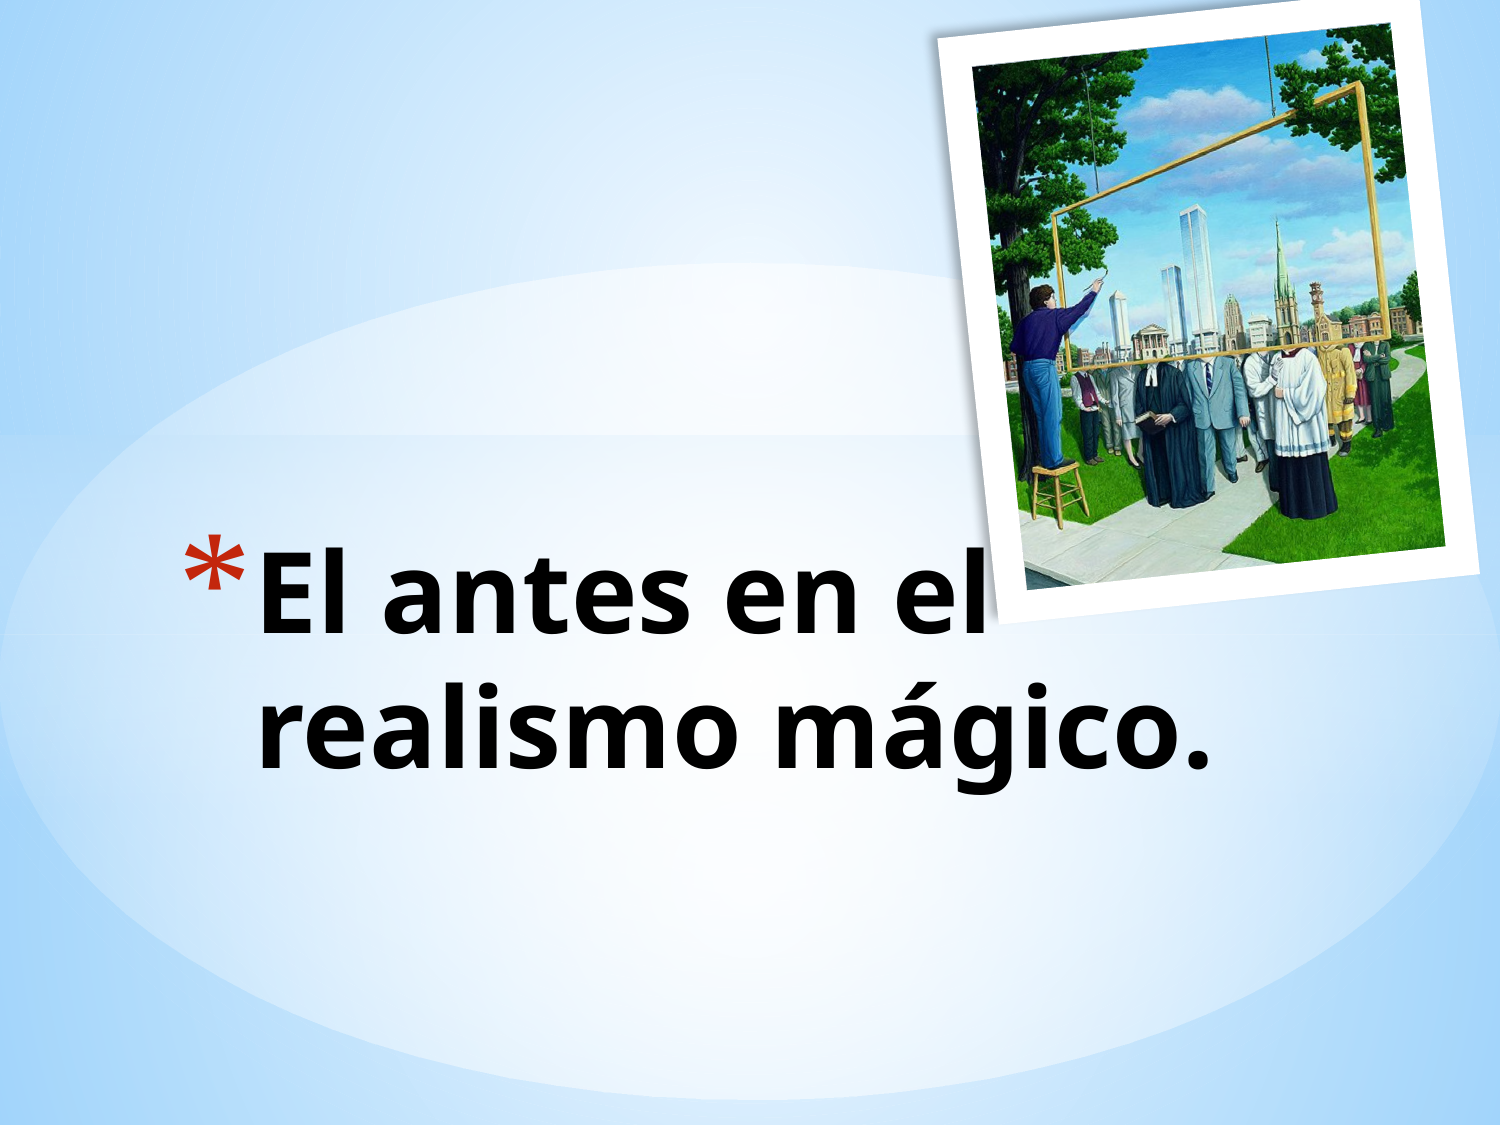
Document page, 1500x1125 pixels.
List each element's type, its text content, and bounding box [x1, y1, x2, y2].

picture [972, 24, 1445, 590]
title El antes en el realismo mágico. [134, 513, 1312, 808]
